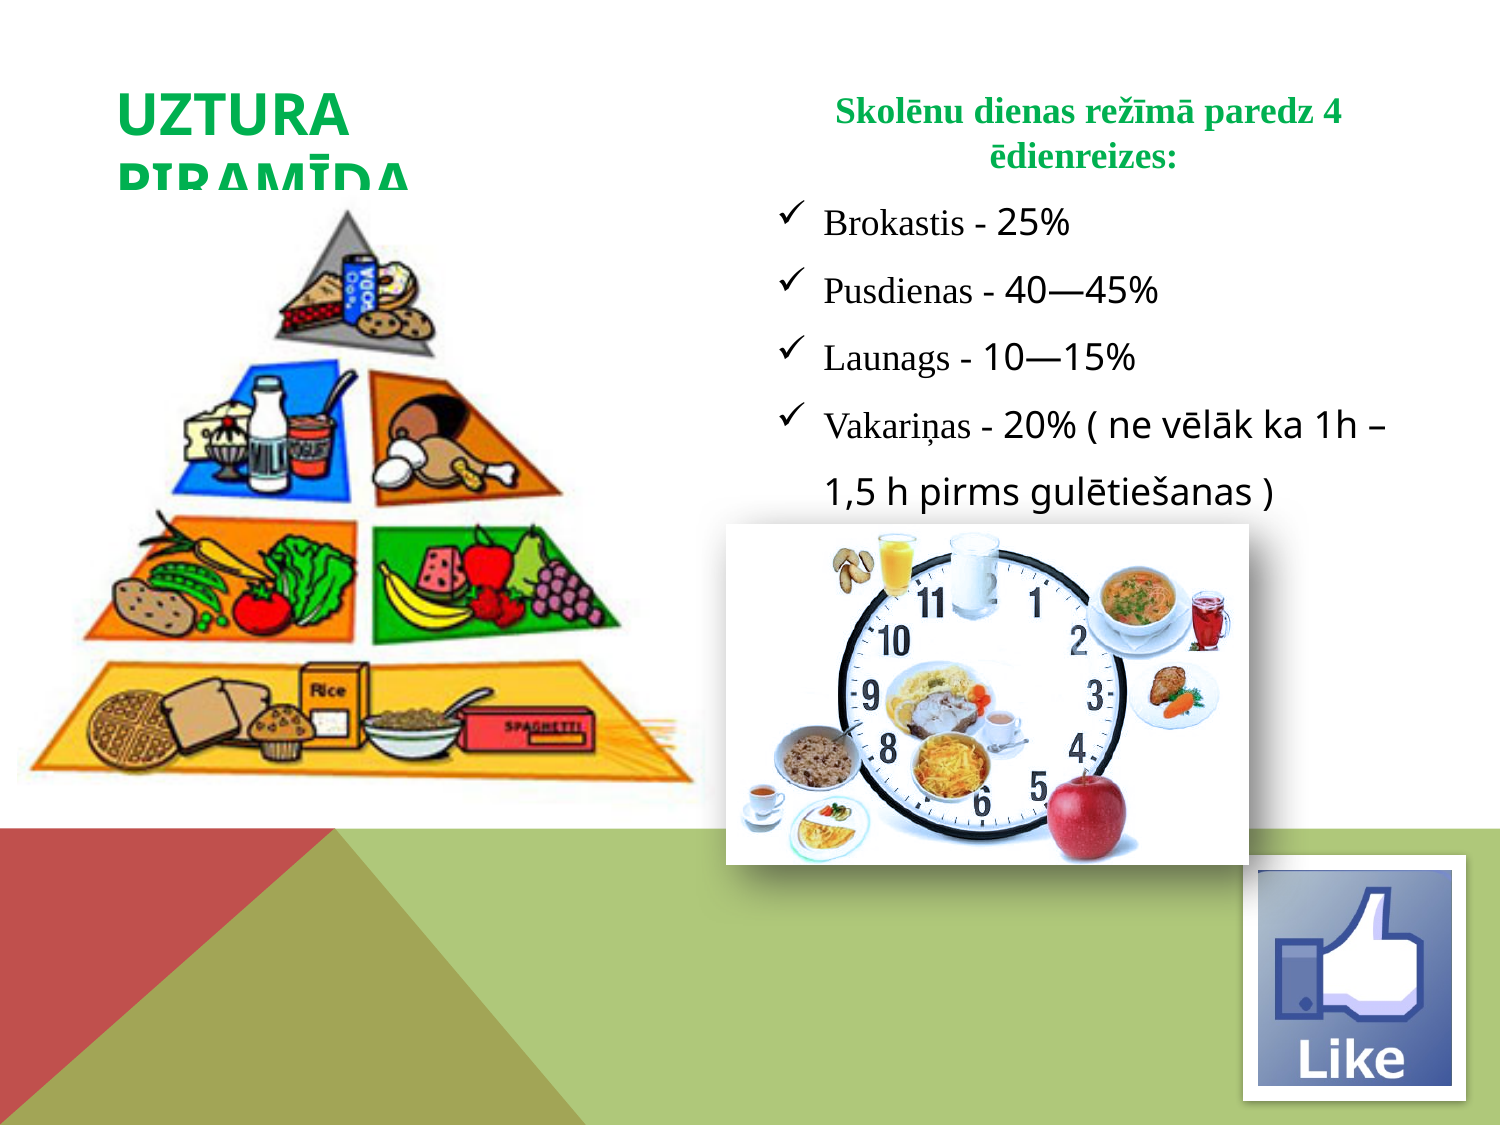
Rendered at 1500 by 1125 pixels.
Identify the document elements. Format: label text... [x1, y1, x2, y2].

picture [726, 524, 1249, 866]
title Uztura piramīda [100, 101, 633, 188]
picture [1257, 869, 1452, 1087]
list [17, 190, 715, 825]
text_box Skolēnu dienas režīmā paredz 4 ēdienreizes: Brokastis - 25% Pusdienas - 40—45% Launags - 10—15% Vakariņas - 20% ( ne vēlāk ka 1h – 1,5 h pirms gulētiešanas ) [761, 78, 1417, 521]
